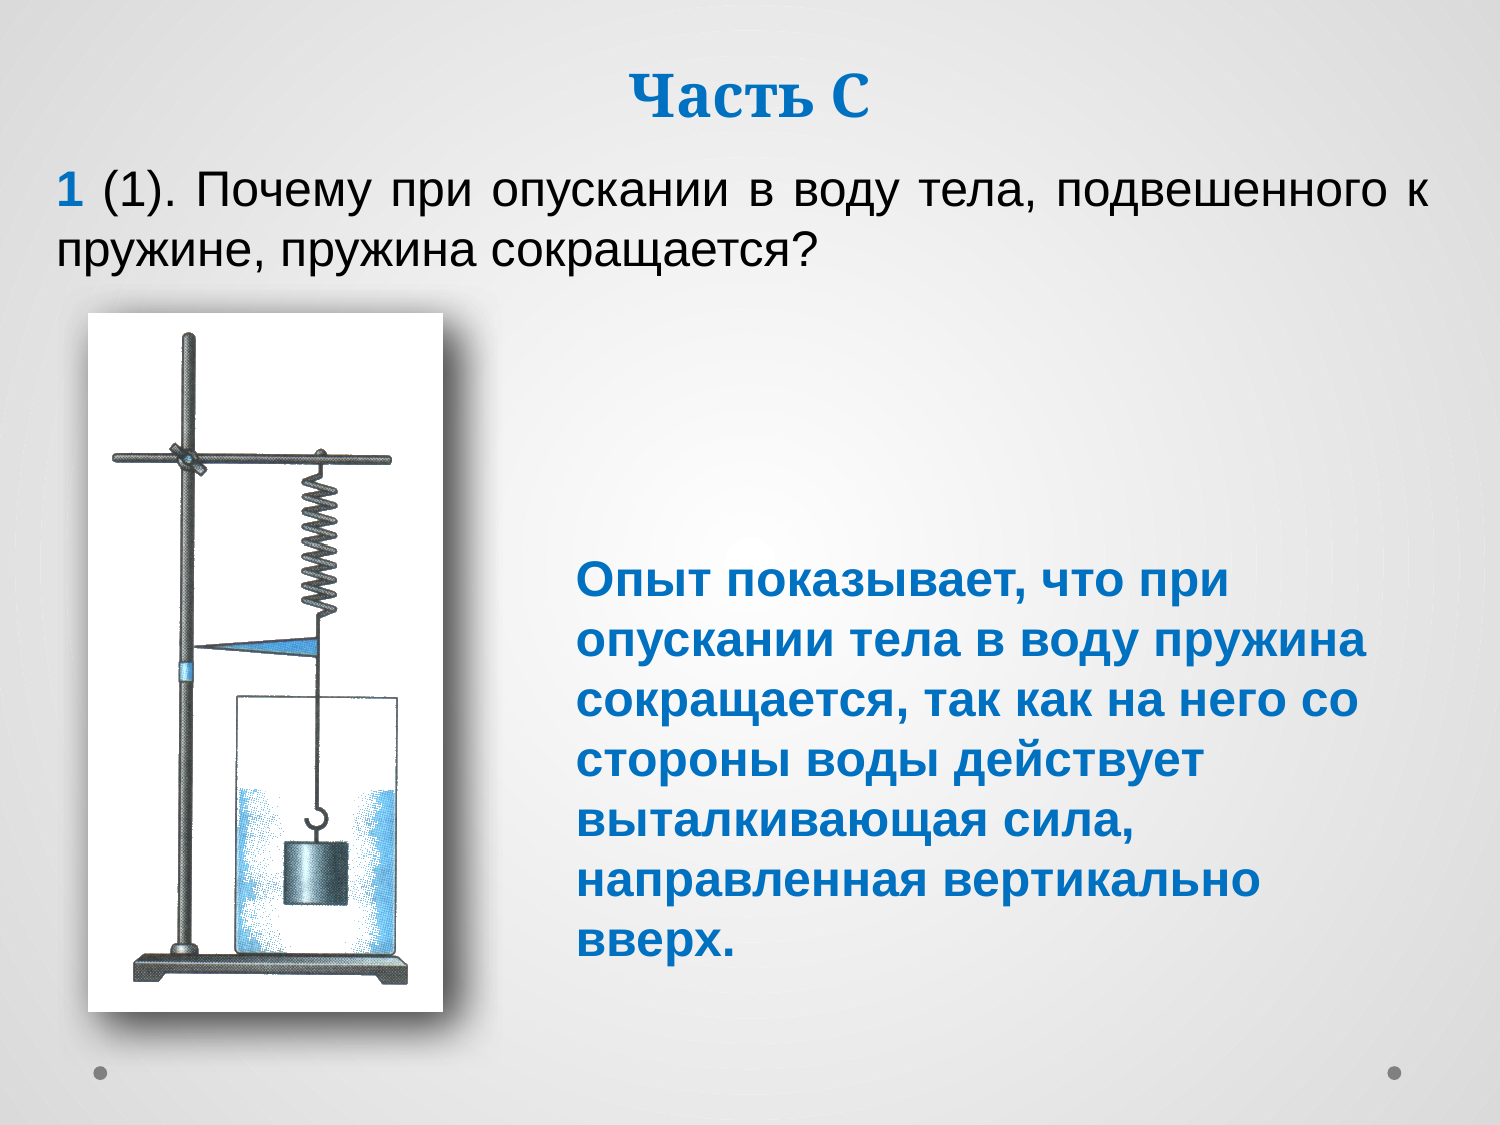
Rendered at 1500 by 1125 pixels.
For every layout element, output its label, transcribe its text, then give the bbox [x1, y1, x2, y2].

title Часть С [75, 54, 1425, 138]
text_box Опыт показывает, что при опускании тела в воду пружина сокращается, так как на него со стороны воды действует выталкивающая сила, направленная вертикально вверх. [560, 538, 1447, 974]
picture [88, 313, 444, 1013]
text_box 1 (1). Почему при опускании в воду тела, подвешенного к пружине, пружина сокращается? [41, 148, 1447, 284]
